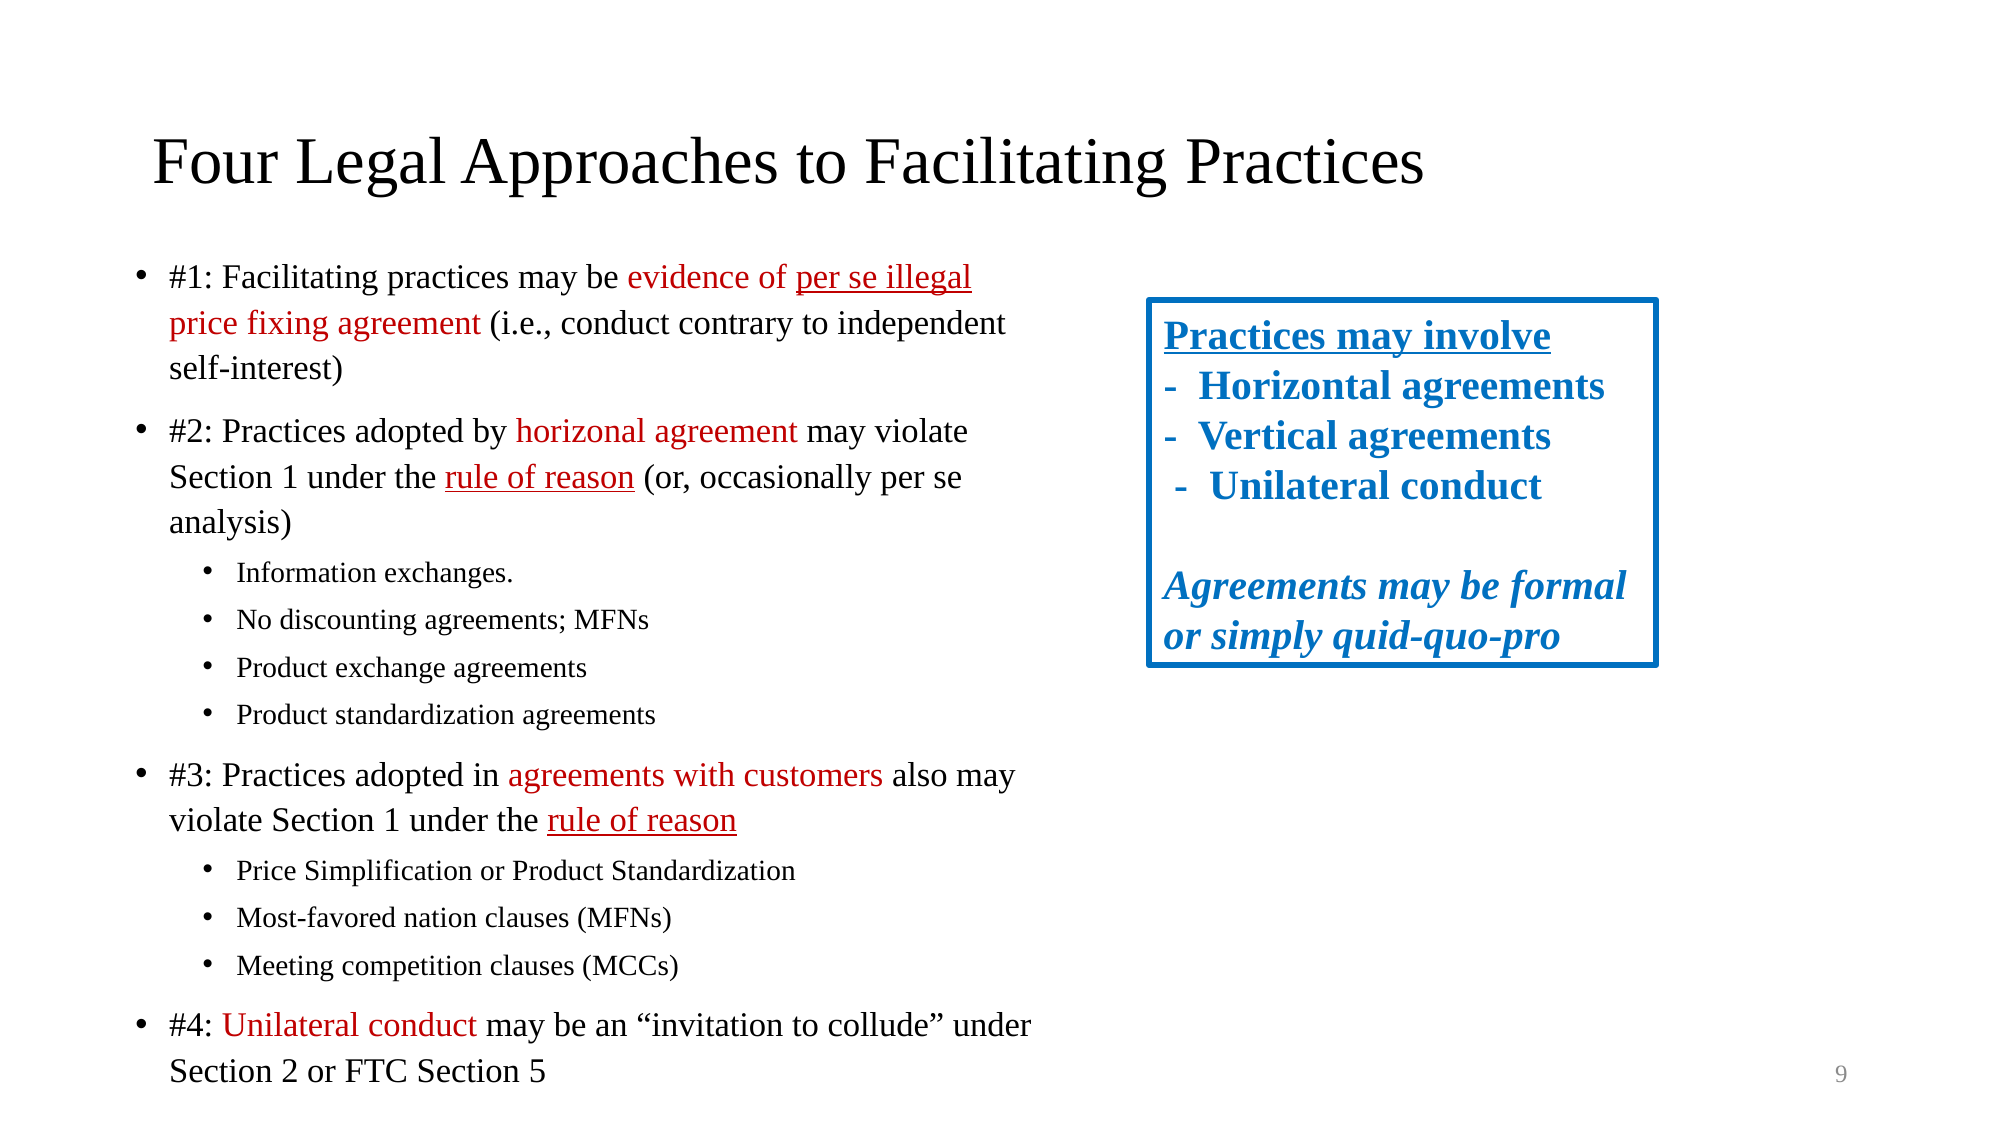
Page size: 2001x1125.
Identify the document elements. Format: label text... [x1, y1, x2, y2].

title Four Legal Approaches to Facilitating Practices [137, 53, 1863, 272]
slide_number 9 [1412, 1042, 1863, 1103]
text_box Practices may involve - Horizontal agreements - Vertical agreements - Unilateral conduct Agreements may be formal or simply quid-quo-pro [1148, 299, 1657, 665]
list #1: Facilitating practices may be evidence of per se illegal price fixing agreement (i.e., conduct contrary to independent self-interest) #2: Practices adopted by horizonal agreement may violate Section 1 under the rule of reason (or, occasionally per se analysis) Information exchanges. No discounting agreements; MFNs Product exchange agreements Product standardization agreements #3: Practices adopted in agreements with customers also may violate Section 1 under the rule of reason Price Simplification or Product Standardization Most-favored nation clauses (MFNs) Meeting competition clauses (MCCs) #4: Unilateral conduct may be an “invitation to collude” under Section 2 or FTC Section 5 [120, 242, 1059, 1098]
